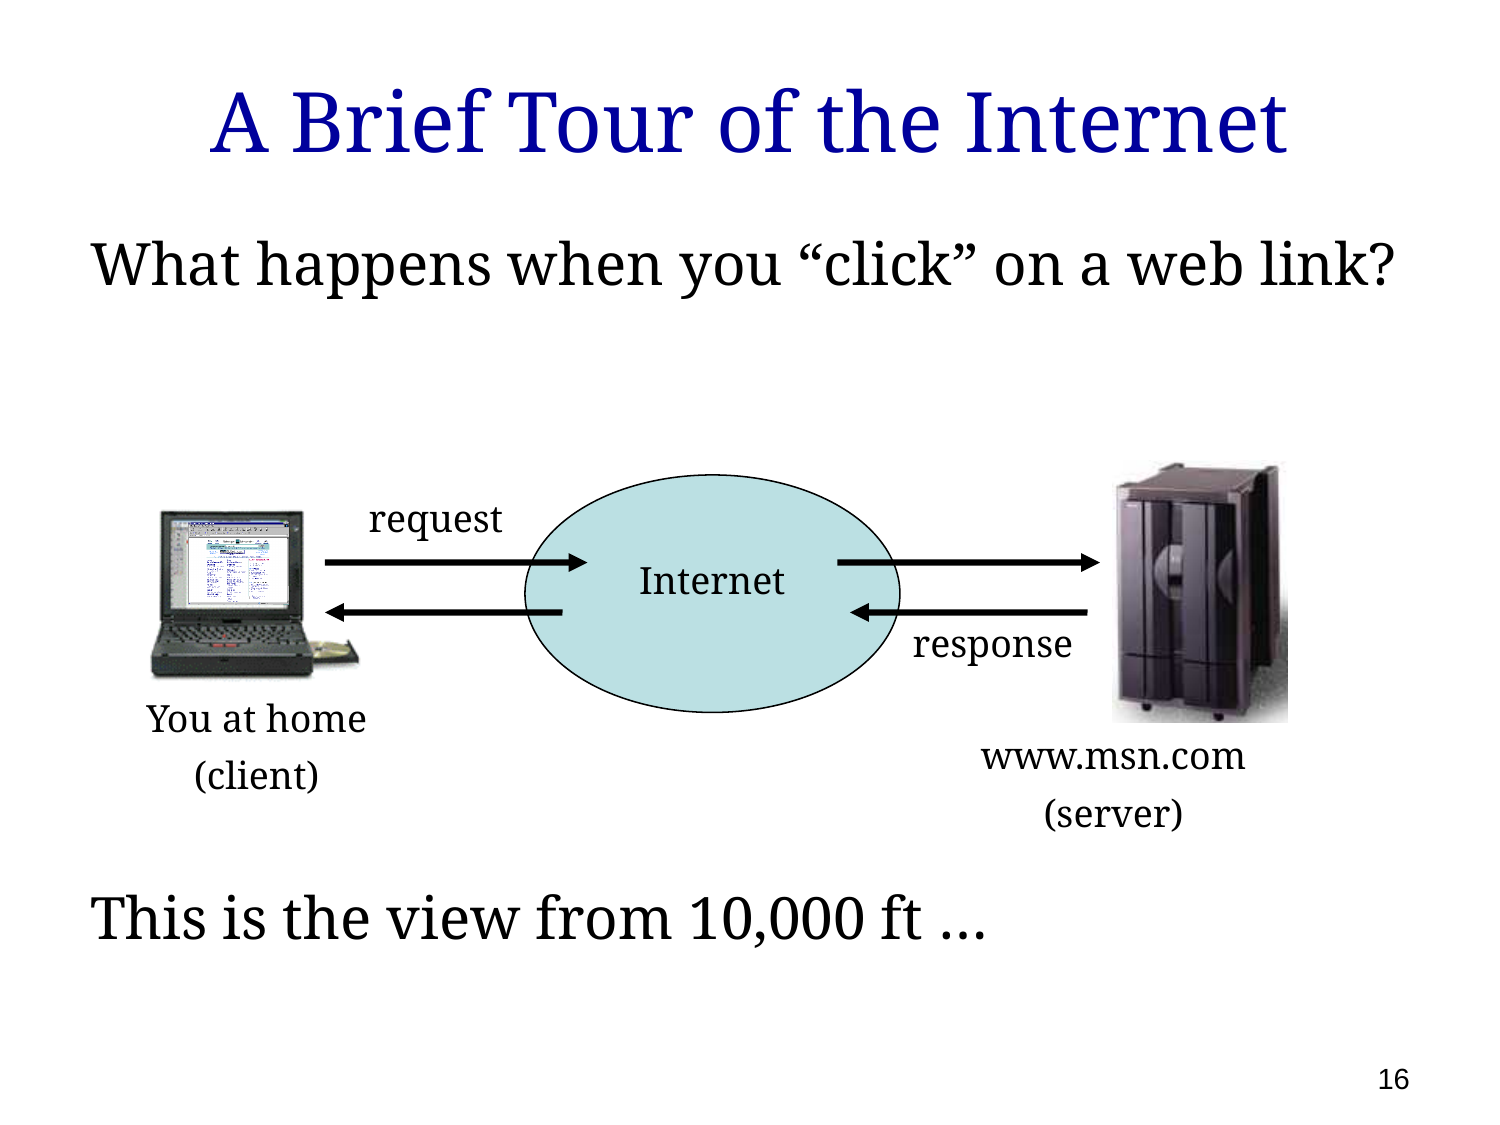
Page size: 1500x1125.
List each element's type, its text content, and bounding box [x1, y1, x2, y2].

text_box You at home (client) [131, 687, 383, 805]
list What happens when you “click” on a web link? This is the view from 10,000 ft … [74, 219, 1426, 963]
text_box request [353, 487, 519, 548]
picture [1112, 460, 1291, 726]
text_box response [897, 612, 1089, 673]
text_box [380, 556, 588, 569]
text_box [524, 474, 900, 713]
text_box [849, 606, 897, 619]
slide_number 16 [949, 1024, 1426, 1104]
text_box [138, 499, 376, 692]
text_box [837, 556, 1100, 569]
text_box Internet [624, 549, 801, 610]
title A Brief Tour of the Internet [74, 47, 1426, 191]
text_box www.msn.com (server) [966, 724, 1262, 843]
